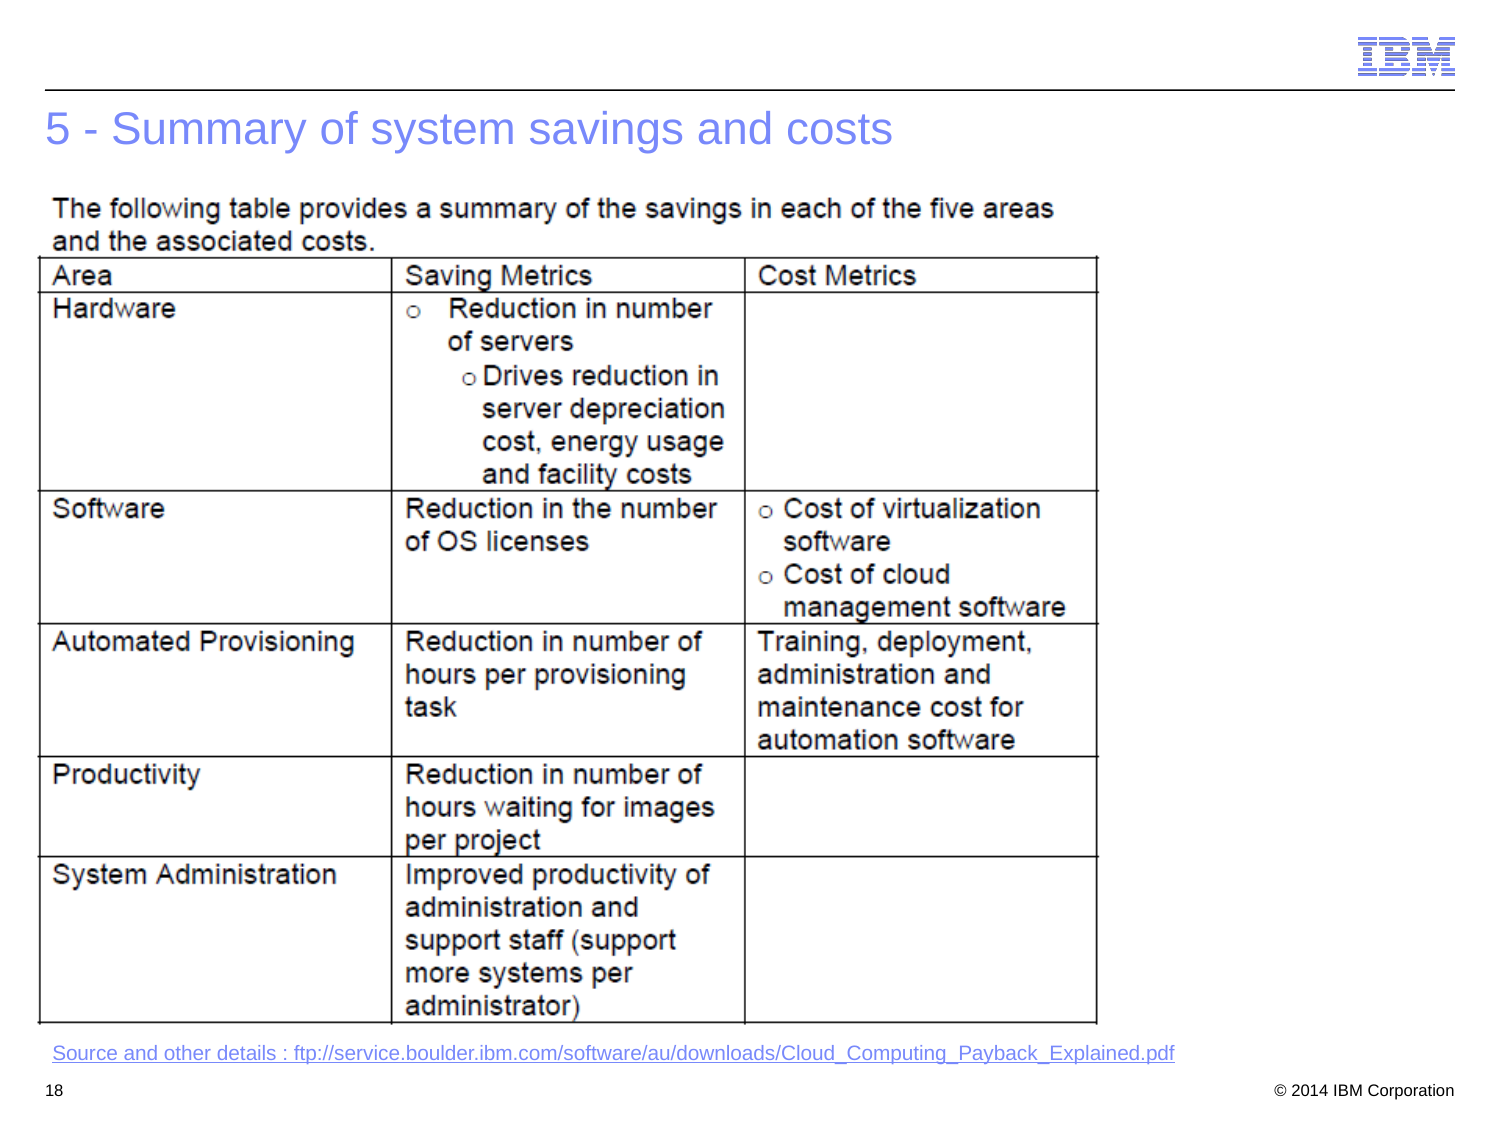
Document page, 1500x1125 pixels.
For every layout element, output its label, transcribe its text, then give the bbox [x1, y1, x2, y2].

title 5 - Summary of system savings and costs [29, 97, 1456, 203]
slide_number 18 [29, 1072, 91, 1103]
picture [1358, 37, 1455, 76]
text_box Source and other details : ftp://service.boulder.ibm.com/software/au/downloads/Cloud_Computing_Payback_Explained.pdf [37, 1034, 1440, 1073]
picture [29, 187, 1129, 1040]
